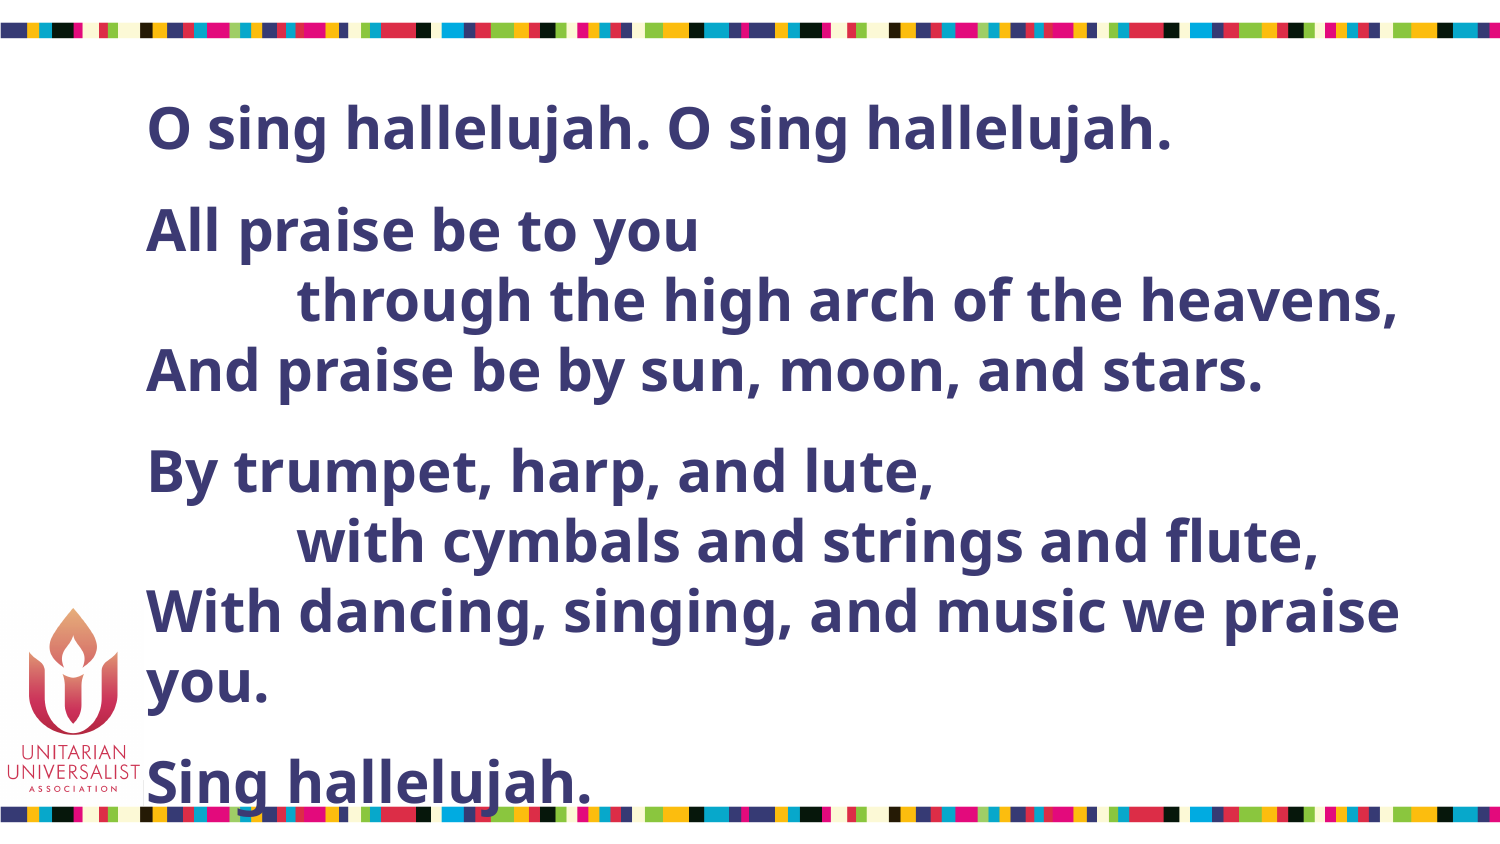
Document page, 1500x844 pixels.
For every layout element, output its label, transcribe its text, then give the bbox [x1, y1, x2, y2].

picture [0, 600, 1500, 824]
text_box O sing hallelujah. O sing hallelujah. All praise be to you through the high arch of the heavens, And praise be by sun, moon, and stars. By trumpet, harp, and lute, with cymbals and strings and flute, With dancing, singing, and music we praise you. Sing hallelujah. [131, 76, 1500, 806]
picture [0, 22, 1500, 40]
